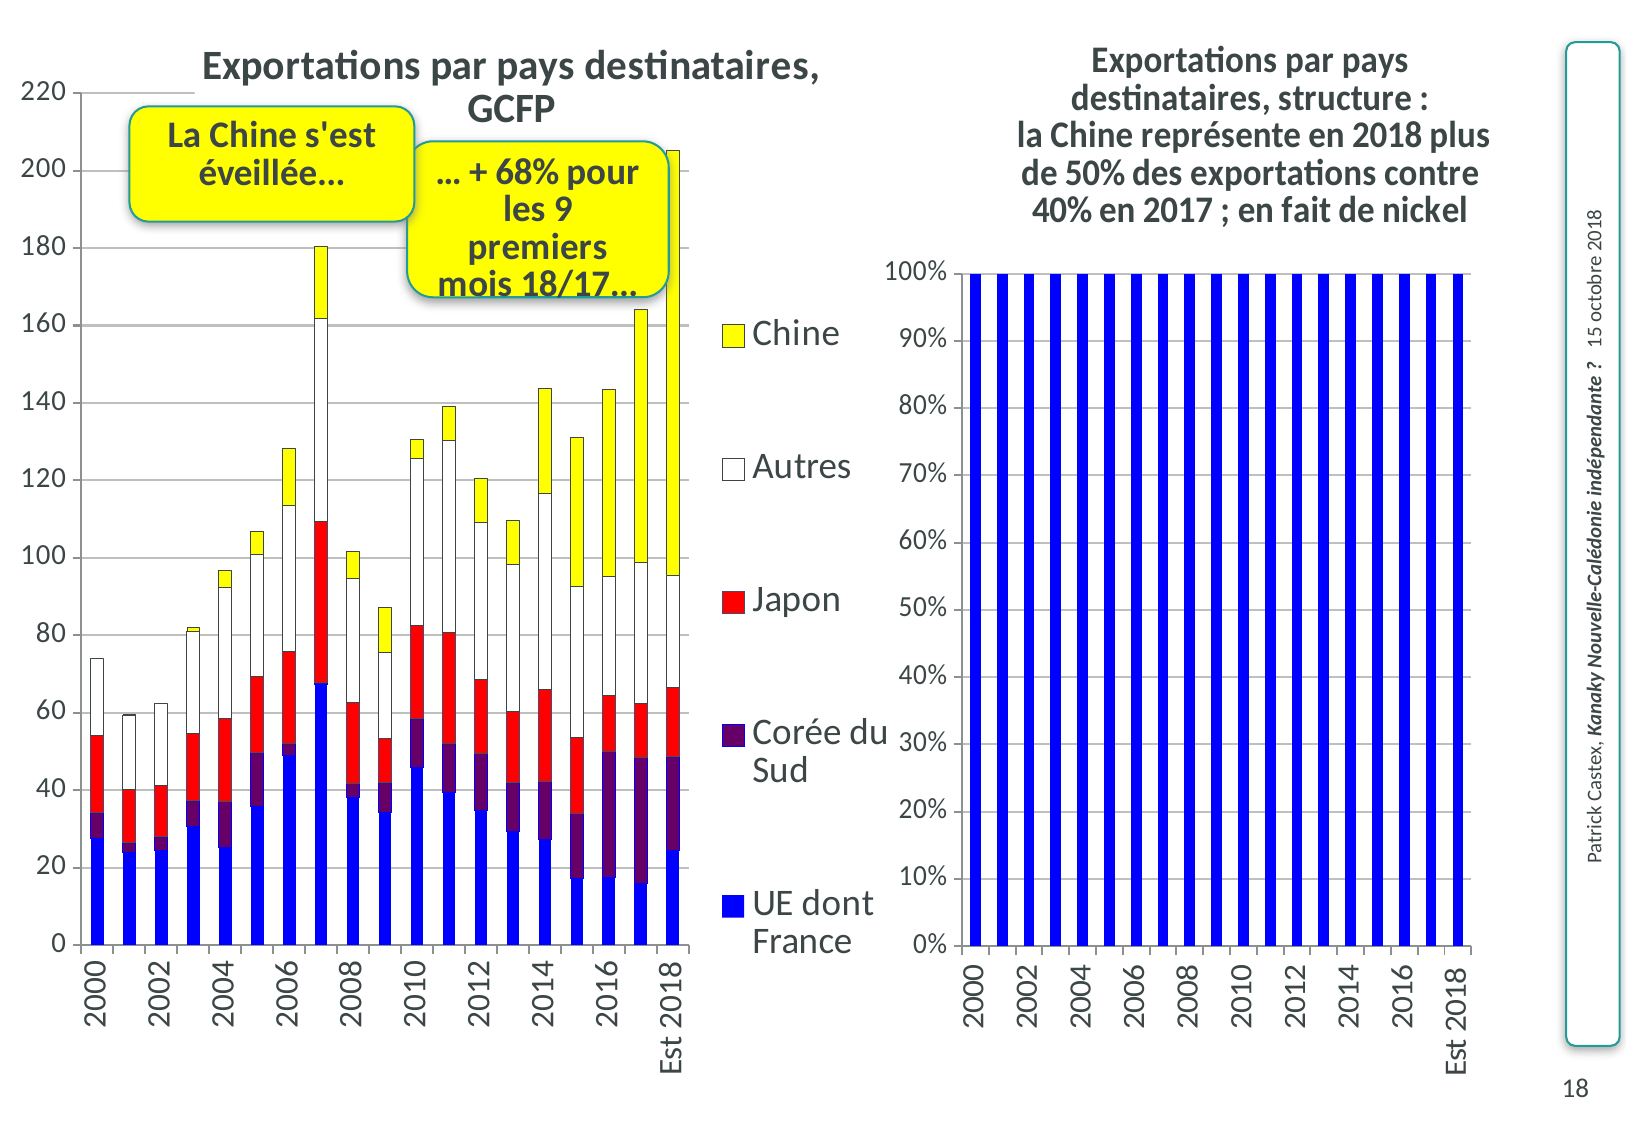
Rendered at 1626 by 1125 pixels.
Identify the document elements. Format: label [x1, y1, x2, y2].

chart [19, 32, 1549, 1088]
